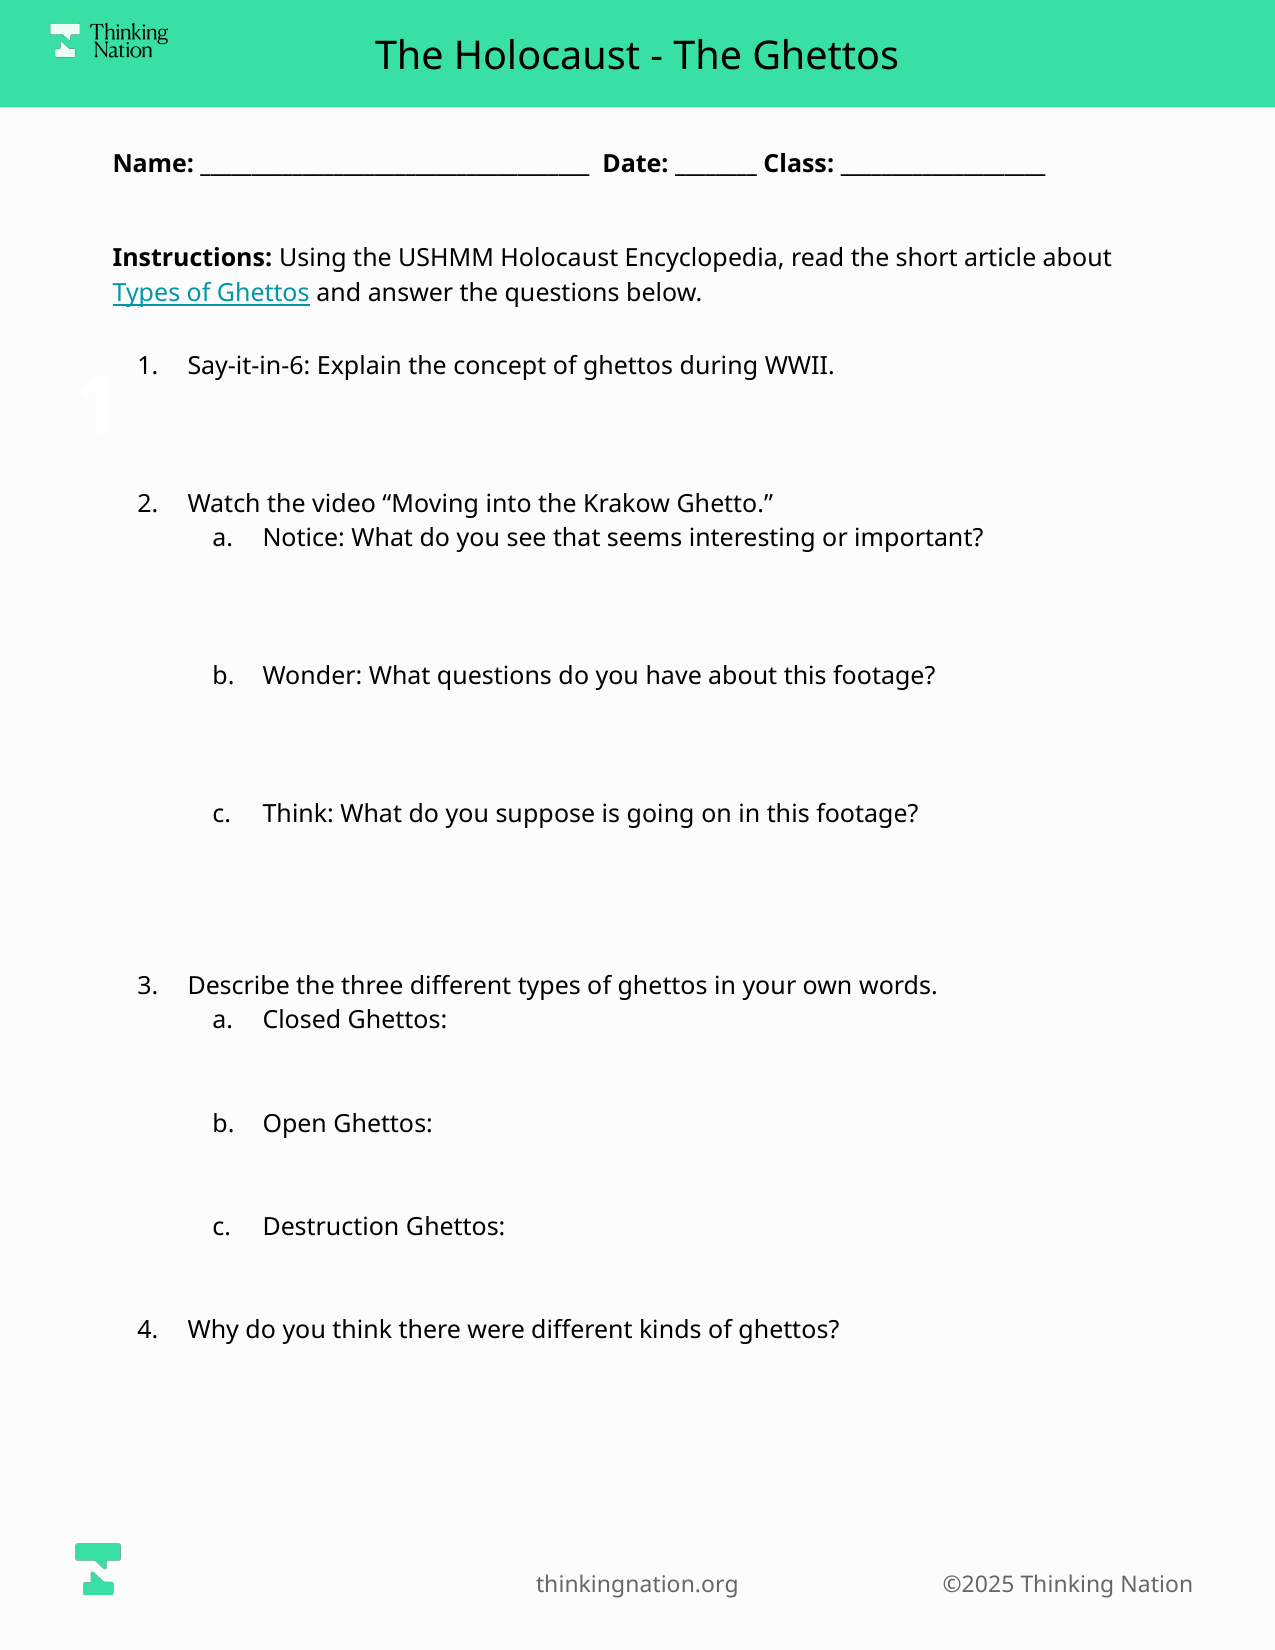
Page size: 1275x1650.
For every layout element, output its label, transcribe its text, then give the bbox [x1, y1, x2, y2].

text_box Name: ______________________________________ Date: ________ Class: ____________________ Instructions: Using the USHMM Holocaust Encyclopedia, read the short article about Types of Ghettos and answer the questions below. Say-it-in-6: Explain the concept of ghettos during WWII. Watch the video “Moving into the Krakow Ghetto.” Notice: What do you see that seems interesting or important? Wonder: What questions do you have about this footage? Think: What do you suppose is going on in this footage? Describe the three different types of ghettos in your own words. Closed Ghettos: Open Ghettos: Destruction Ghettos: Why do you think there were different kinds of ghettos? [97, 132, 1178, 1428]
text_box The Holocaust - The Ghettos [0, 0, 1275, 108]
text_box thinkingnation.org [486, 1553, 789, 1605]
text_box 1 [30, 315, 165, 450]
picture [62, 1533, 134, 1605]
picture [36, 12, 172, 69]
text_box ©2025 Thinking Nation [907, 1553, 1210, 1605]
